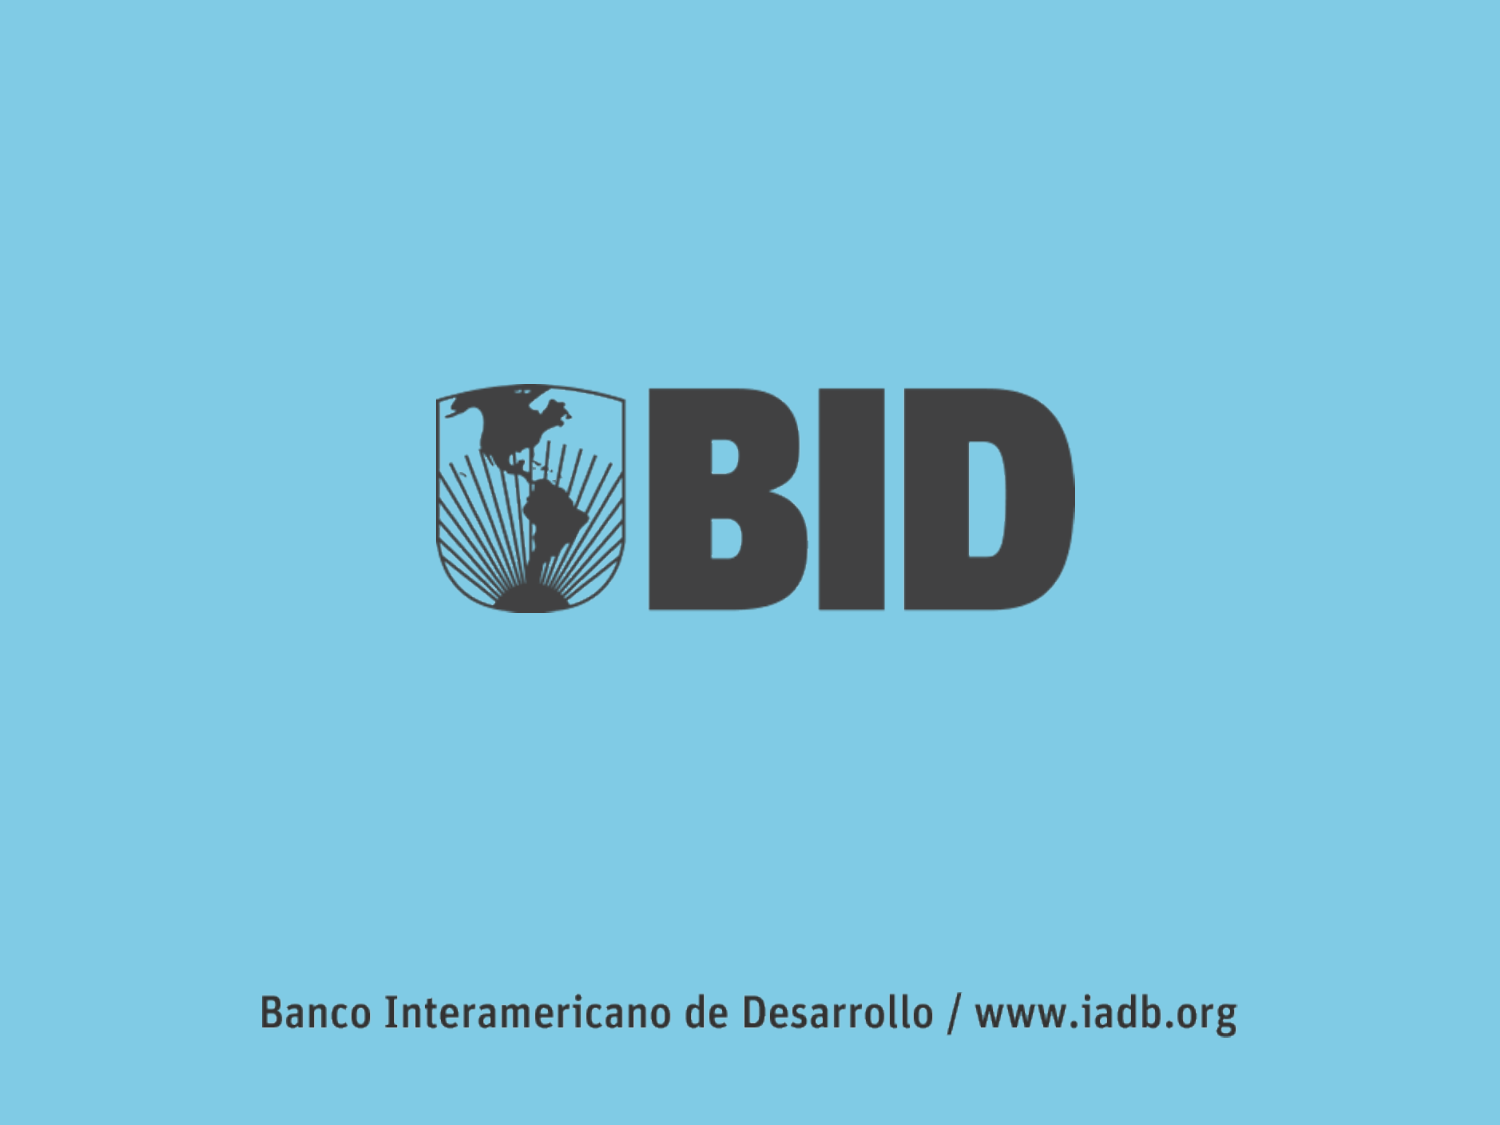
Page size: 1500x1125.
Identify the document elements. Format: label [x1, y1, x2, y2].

picture [436, 384, 1076, 613]
picture [261, 992, 1238, 1038]
